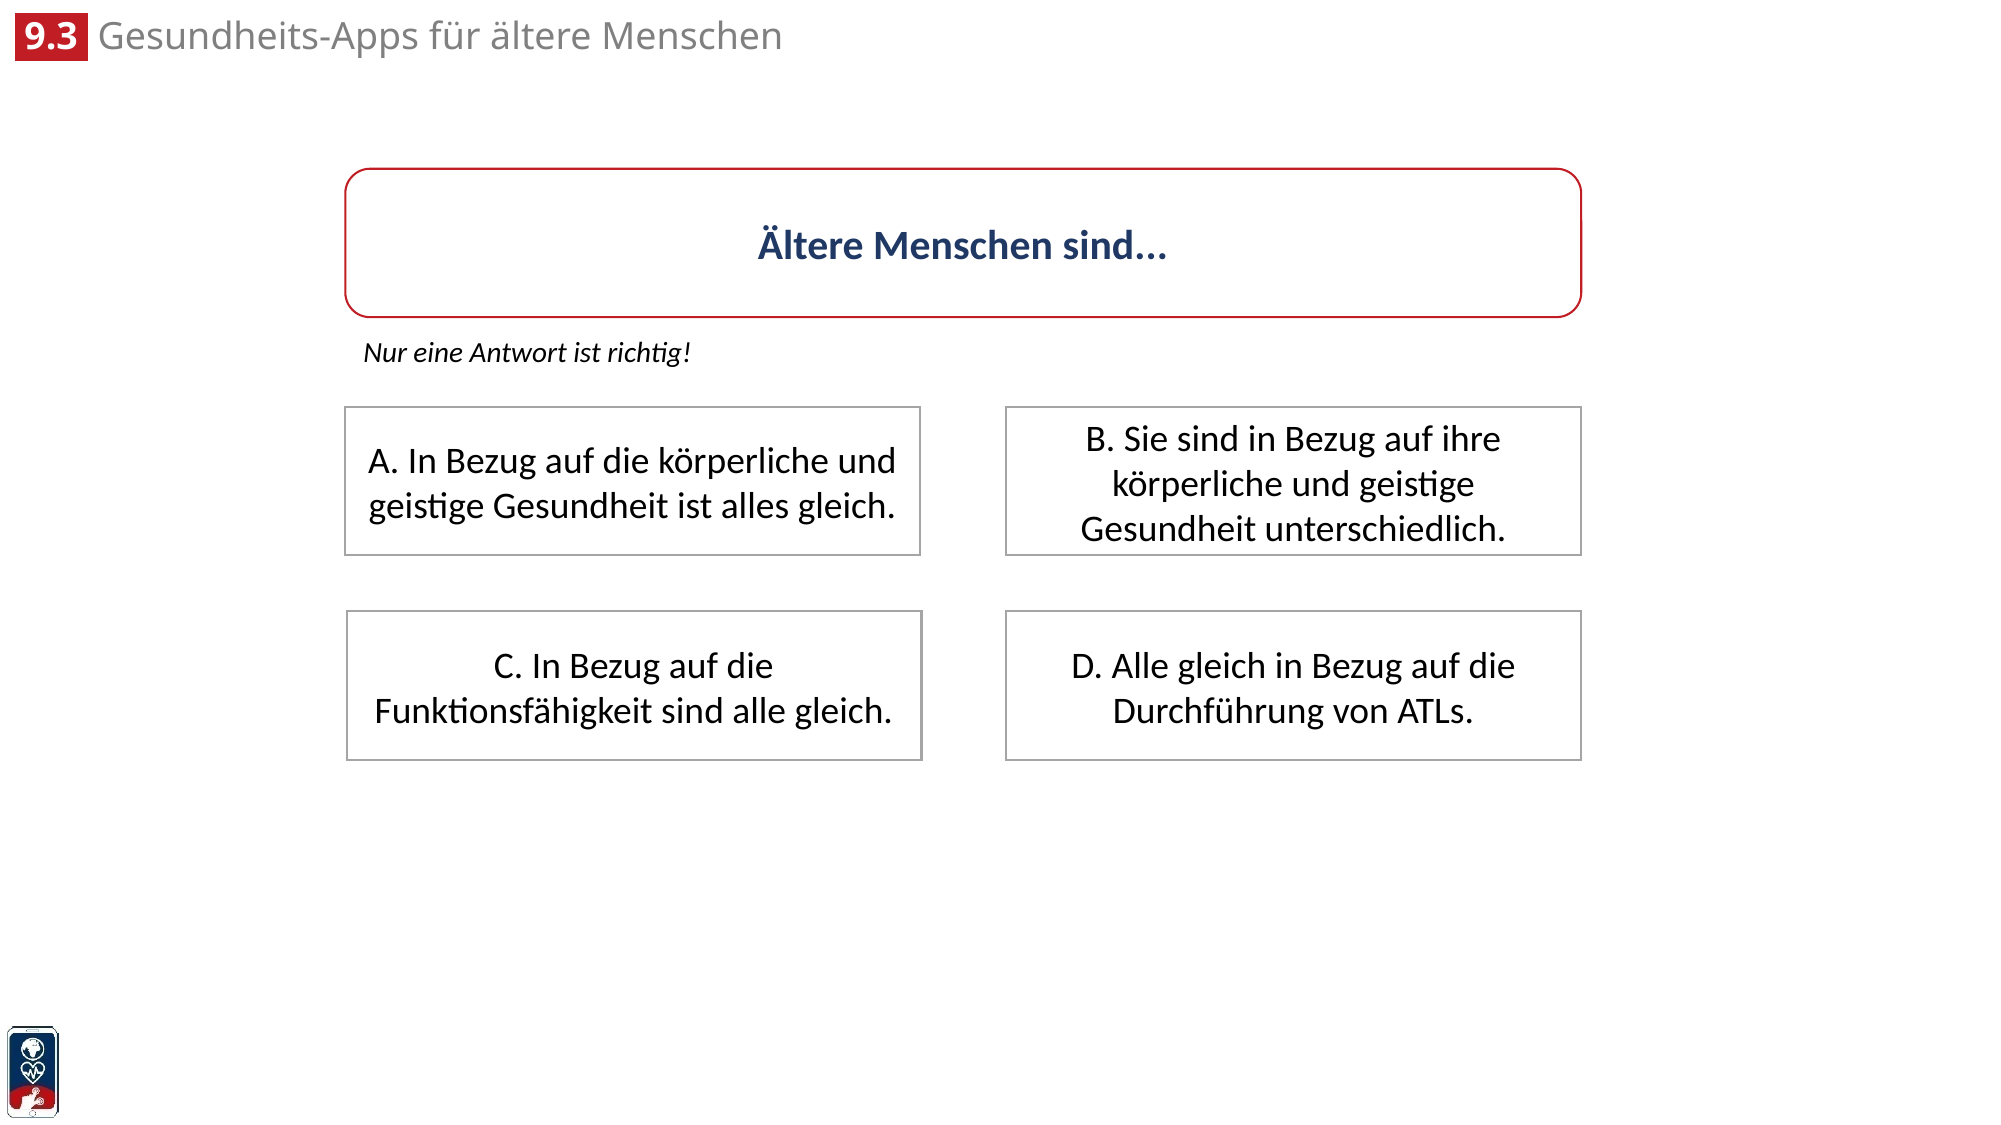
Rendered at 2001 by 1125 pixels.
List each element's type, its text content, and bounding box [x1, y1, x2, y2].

text_box C. In Bezug auf die Funktionsfähigkeit sind alle gleich. [346, 610, 923, 761]
picture [7, 1026, 59, 1118]
text_box D. Alle gleich in Bezug auf die Durchführung von ATLs. [1005, 610, 1582, 761]
text_box B. Sie sind in Bezug auf ihre körperliche und geistige Gesundheit unterschiedlich. [1005, 406, 1582, 556]
text_box A. In Bezug auf die körperliche und geistige Gesundheit ist alles gleich. [344, 406, 921, 556]
text_box Nur eine Antwort ist richtig! [348, 325, 708, 376]
text_box Ältere Menschen sind... [344, 167, 1583, 319]
